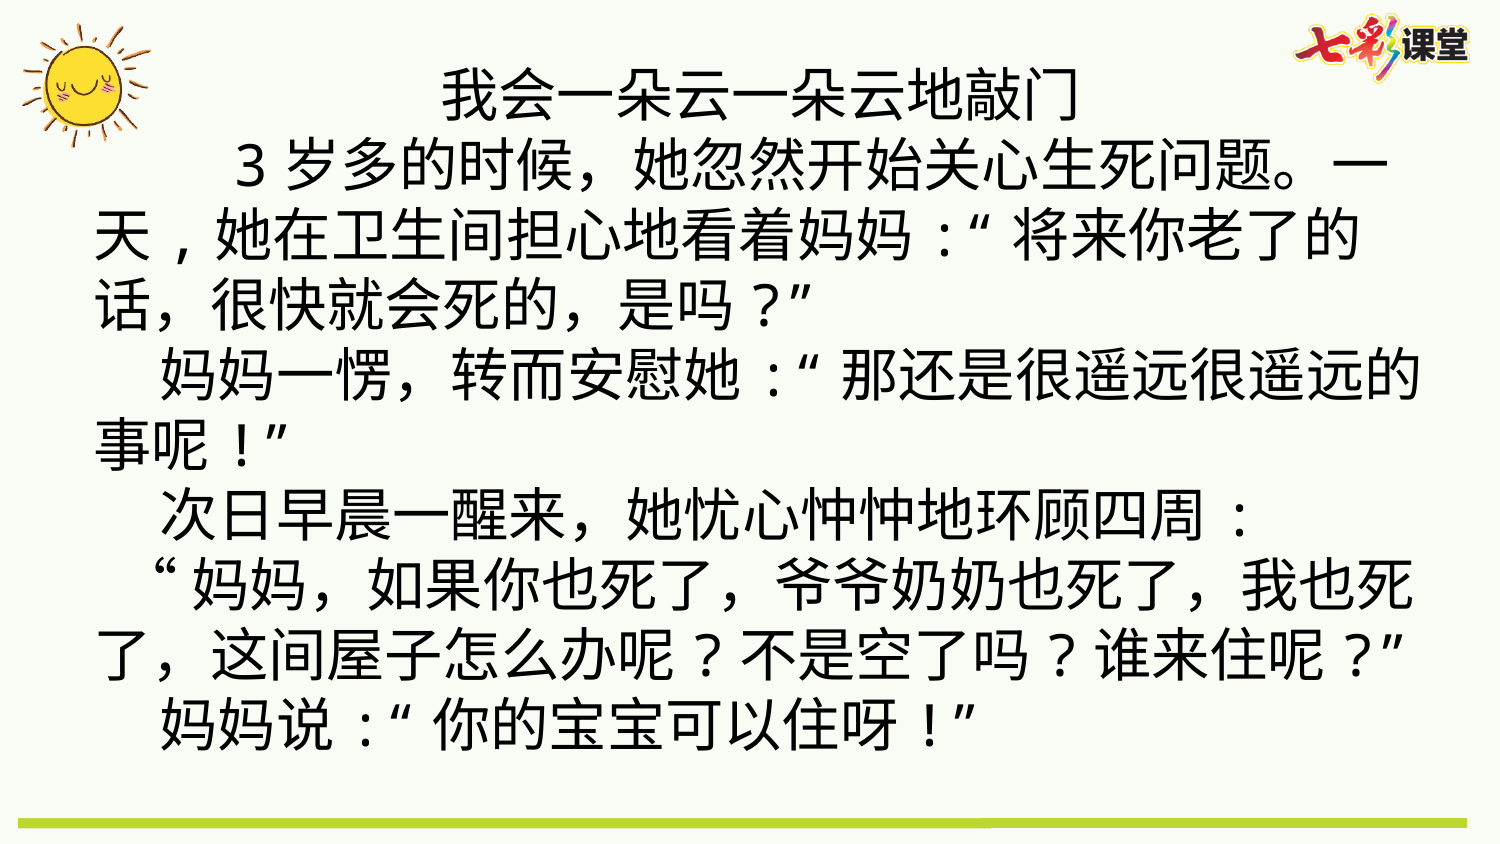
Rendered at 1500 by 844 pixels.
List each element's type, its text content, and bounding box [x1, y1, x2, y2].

text_box 我会一朵云一朵云地敲门 3岁多的时候，她忽然开始关心生死问题。一天,她在卫生间担心地看着妈妈:“将来你老了的话，很快就会死的，是吗?” 妈妈一愣，转而安慰她:“那还是很遥远很遥远的事呢!” 次日早晨一醒来，她忧心忡忡地环顾四周: “妈妈，如果你也死了，爷爷奶奶也死了，我也死了，这间屋子怎么办呢?不是空了吗?谁来住呢?” 妈妈说:“你的宝宝可以住呀!” [78, 51, 1443, 836]
picture [18, 771, 1467, 844]
picture [0, 0, 173, 172]
picture [1291, 9, 1472, 87]
